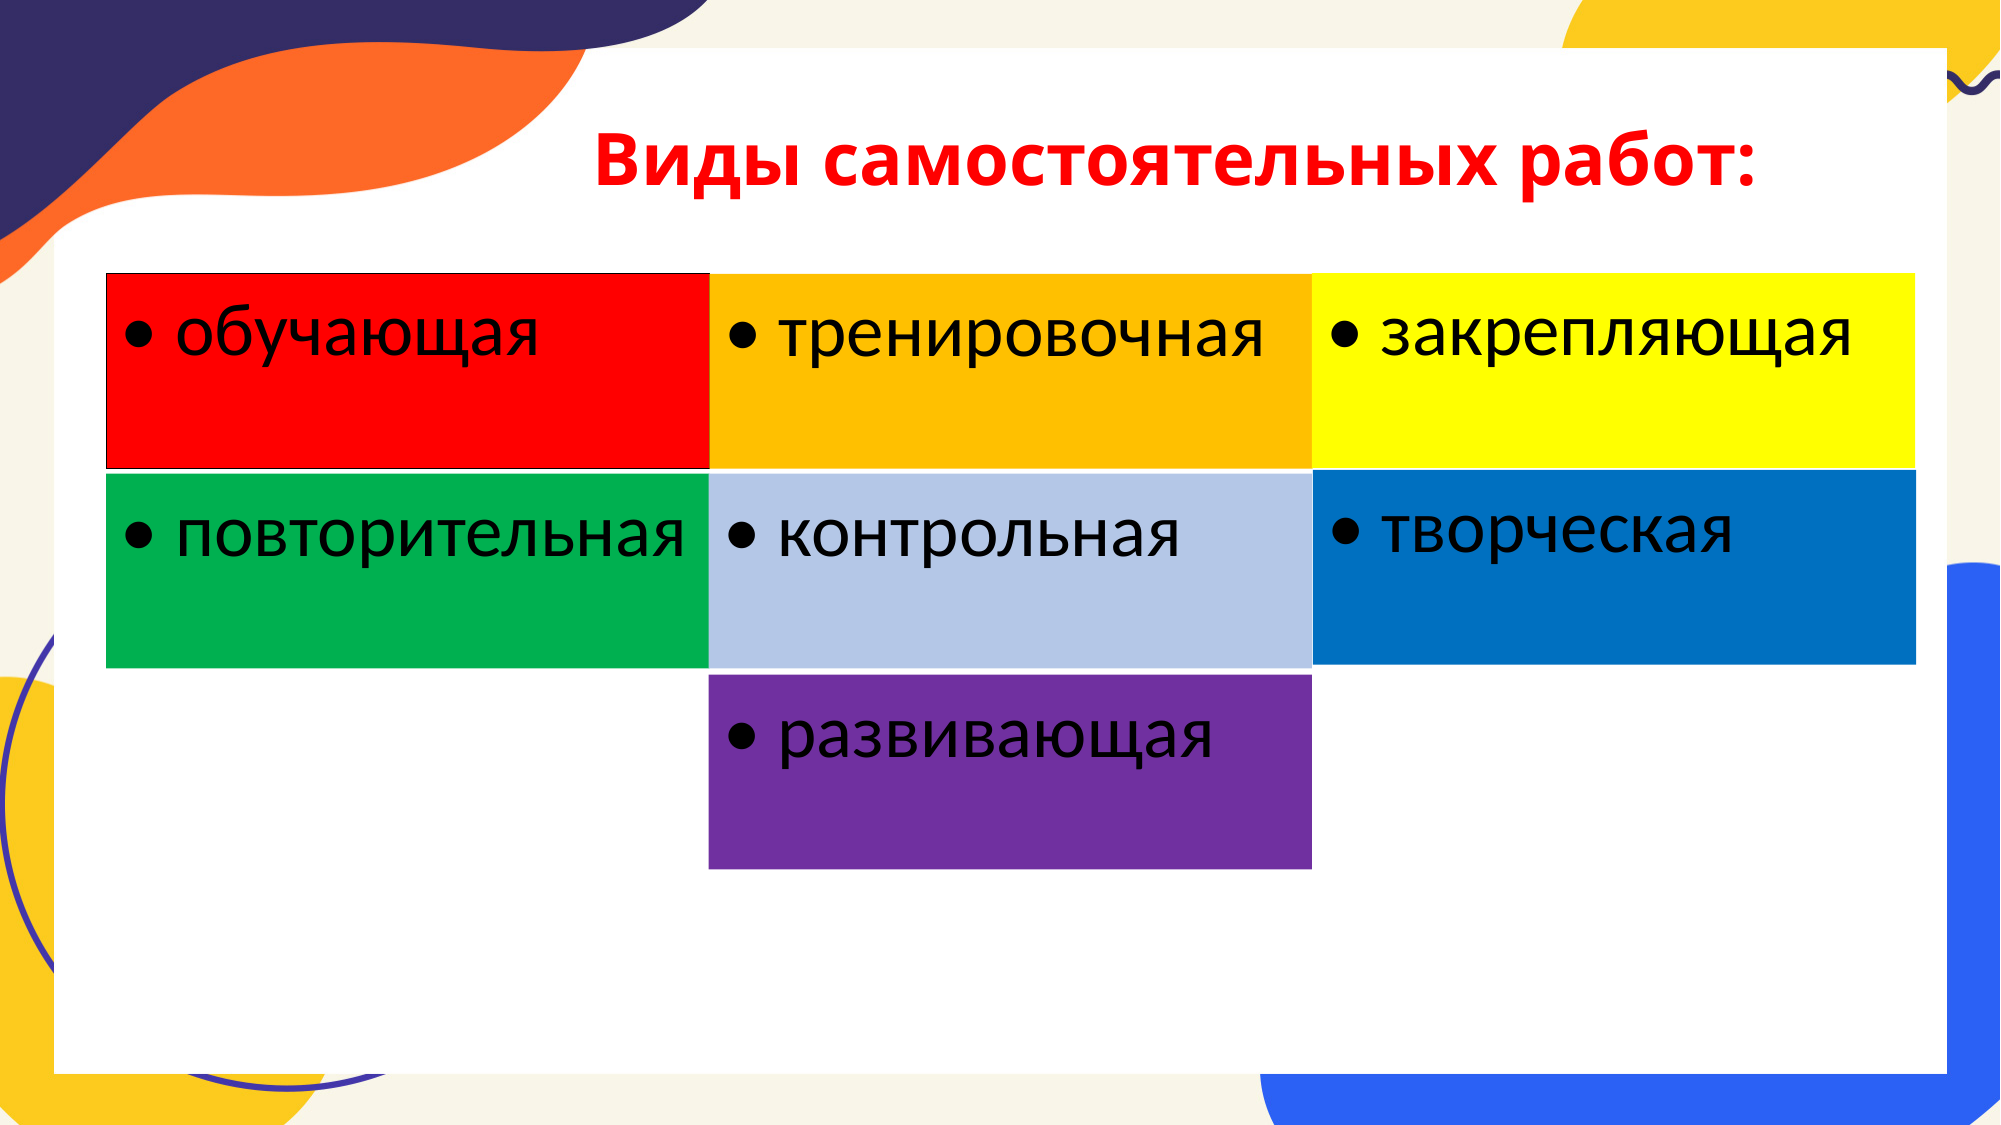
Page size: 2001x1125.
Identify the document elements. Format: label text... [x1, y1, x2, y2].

text_box Виды самостоятельных работ: [577, 91, 1793, 233]
picture [0, 0, 2000, 1125]
text_box • тренировочная [709, 273, 1313, 469]
text_box • творческая [1312, 469, 1917, 665]
text_box • контрольная [708, 473, 1312, 669]
text_box • обучающая [106, 273, 709, 469]
text_box • развивающая [708, 674, 1312, 870]
text_box • повторительная [106, 473, 708, 669]
text_box • закрепляющая [1311, 273, 1916, 468]
